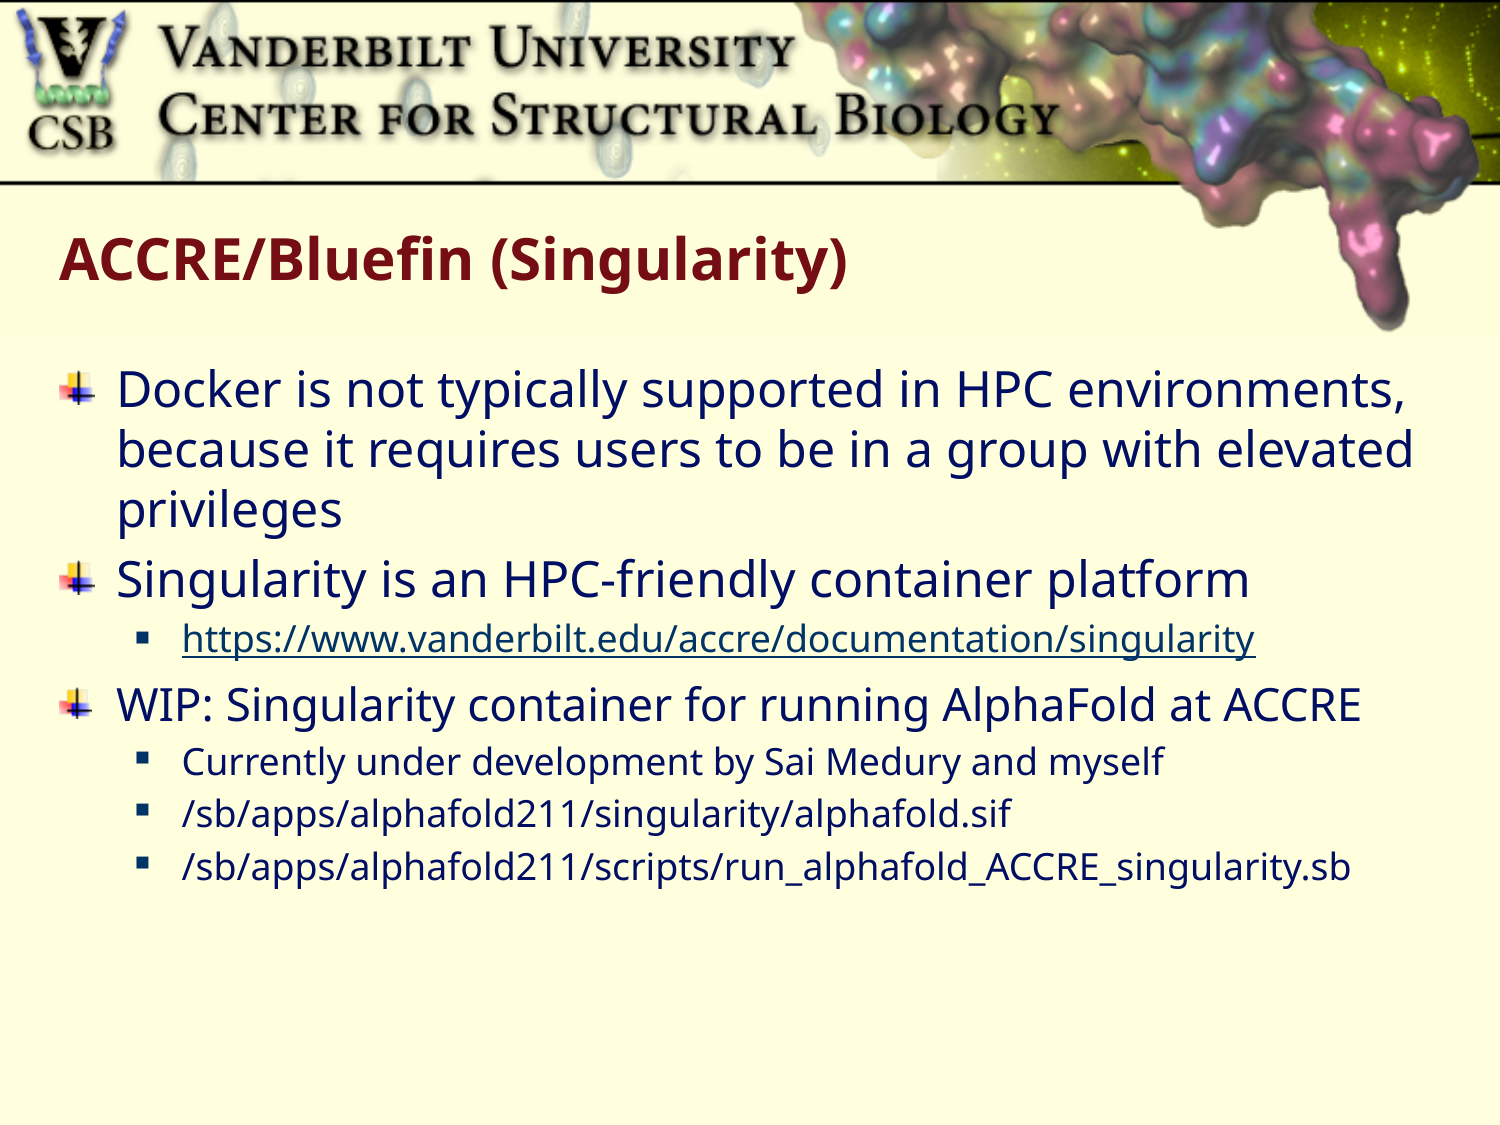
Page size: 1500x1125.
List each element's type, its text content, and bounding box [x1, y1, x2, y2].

title ACCRE/Bluefin (Singularity) [44, 187, 1308, 338]
picture [59, 559, 95, 595]
picture [59, 686, 92, 719]
picture [0, 0, 1500, 338]
list Docker is not typically supported in HPC environments, because it requires users to be in a group with elevated privileges Singularity is an HPC-friendly container platform https://www.vanderbilt.edu/accre/documentation/singularity WIP: Singularity container for running AlphaFold at ACCRE Currently under development by Sai Medury and myself /sb/apps/alphafold211/singularity/alphafold.sif /sb/apps/alphafold211/scripts/run_alphafold_ACCRE_singularity.sb [44, 349, 1451, 1088]
picture [59, 369, 95, 405]
